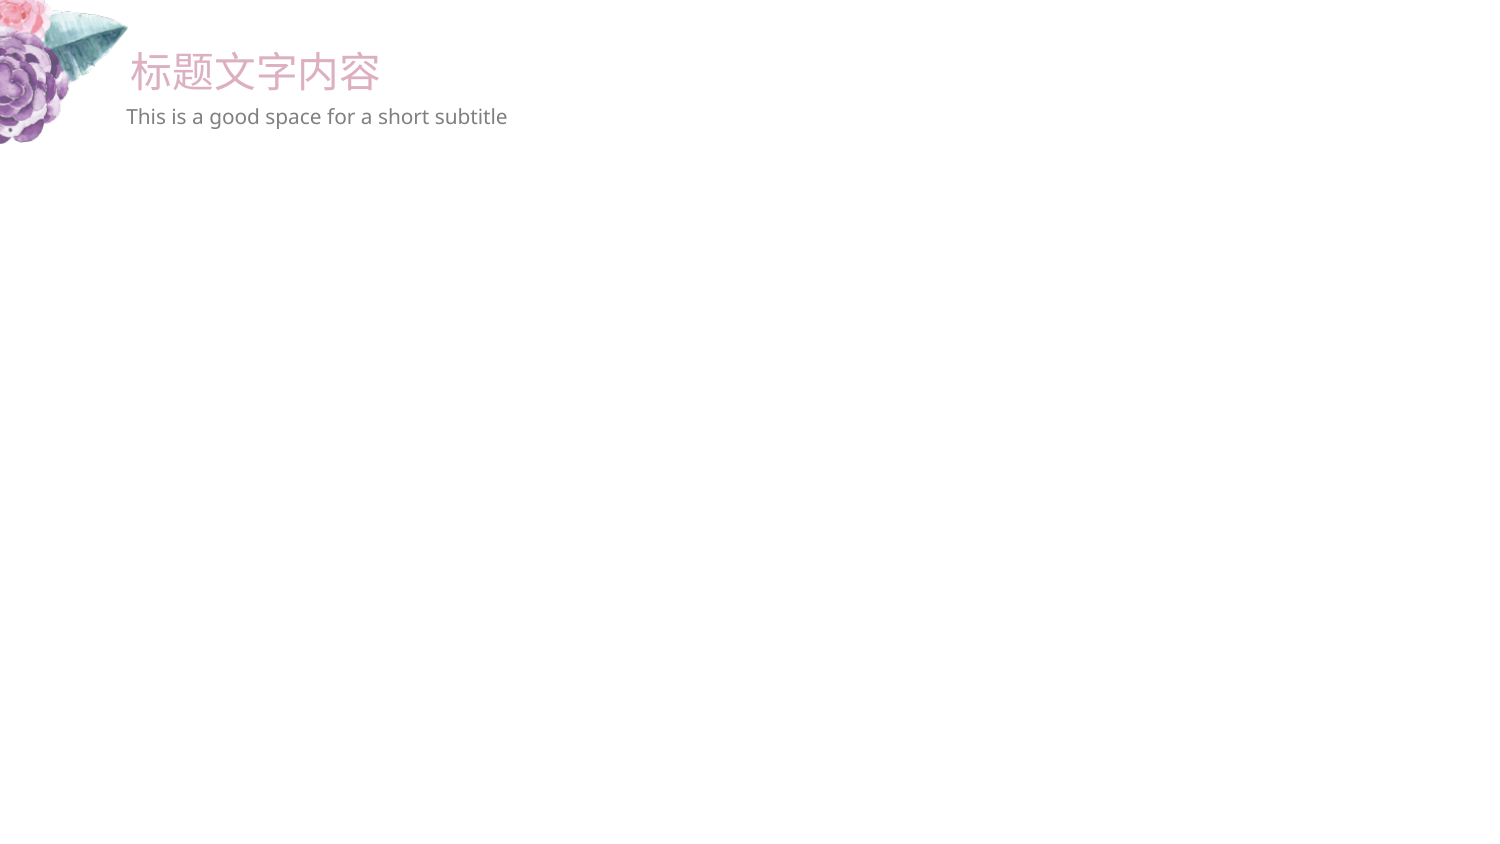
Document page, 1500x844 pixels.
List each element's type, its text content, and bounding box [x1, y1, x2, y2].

picture [0, 0, 128, 144]
text_box 标题文字内容 [132, 45, 715, 96]
text_box This is a good space for a short subtitle [132, 95, 523, 136]
